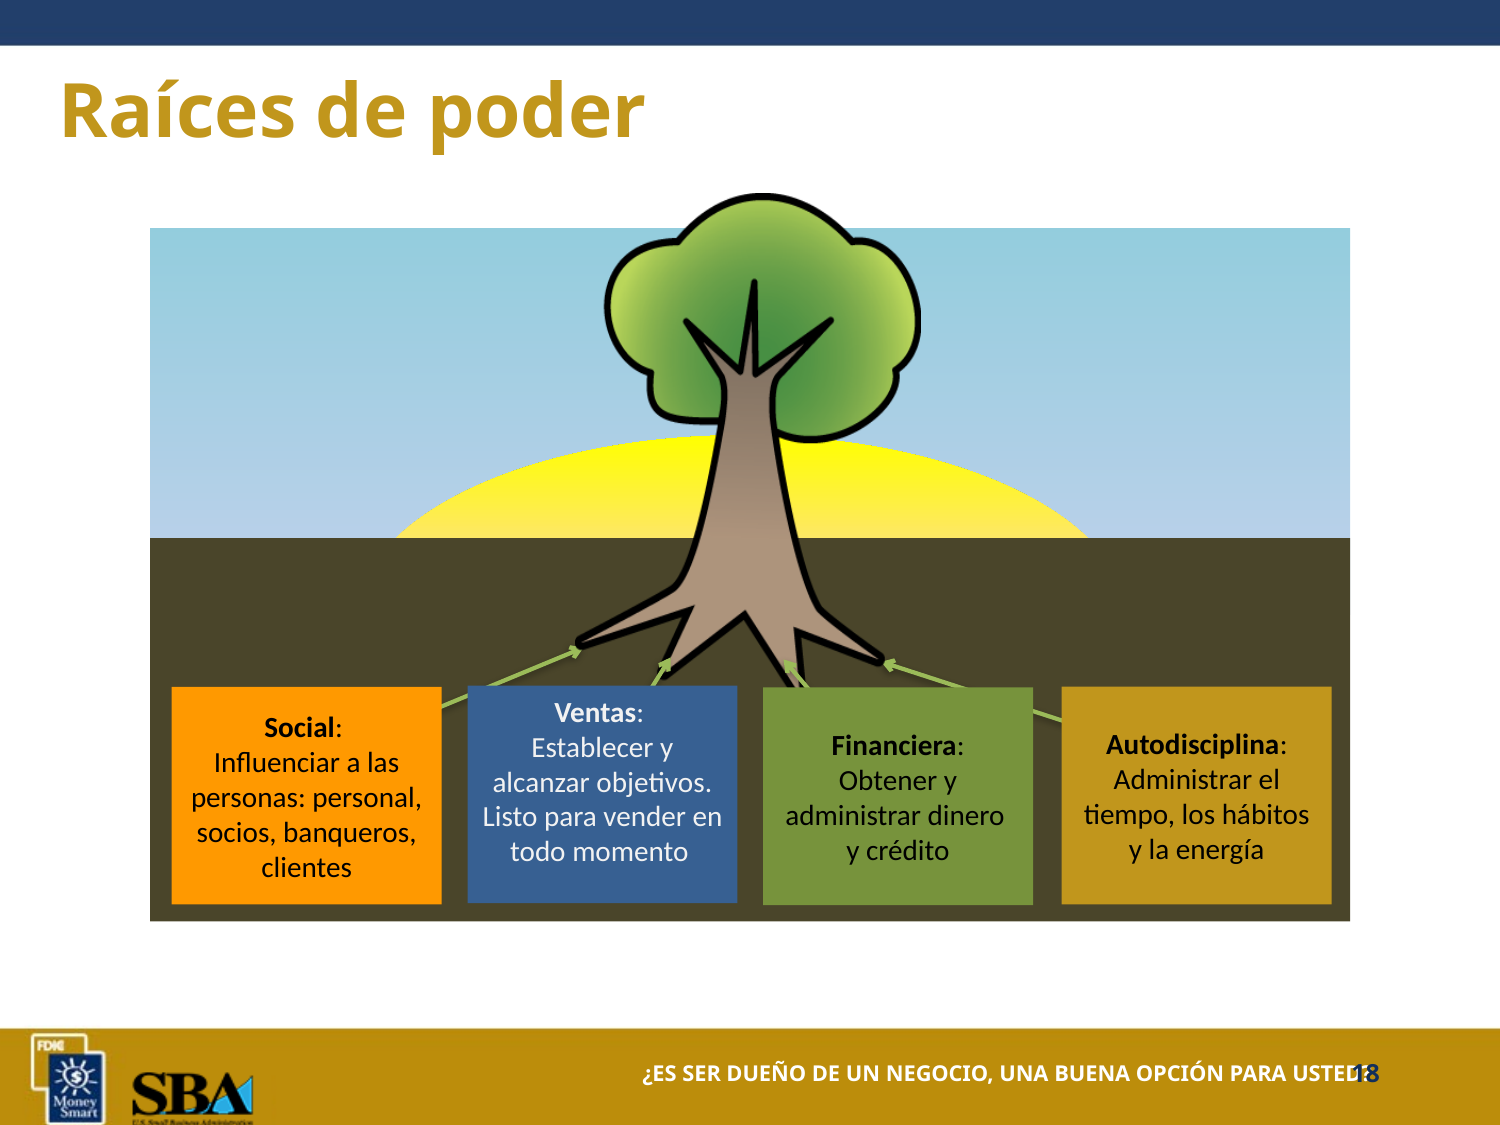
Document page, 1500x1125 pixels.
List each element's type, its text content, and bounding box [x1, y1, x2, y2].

title Raíces de poder [43, 55, 1394, 156]
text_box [149, 193, 1351, 922]
picture [0, 0, 1500, 1125]
